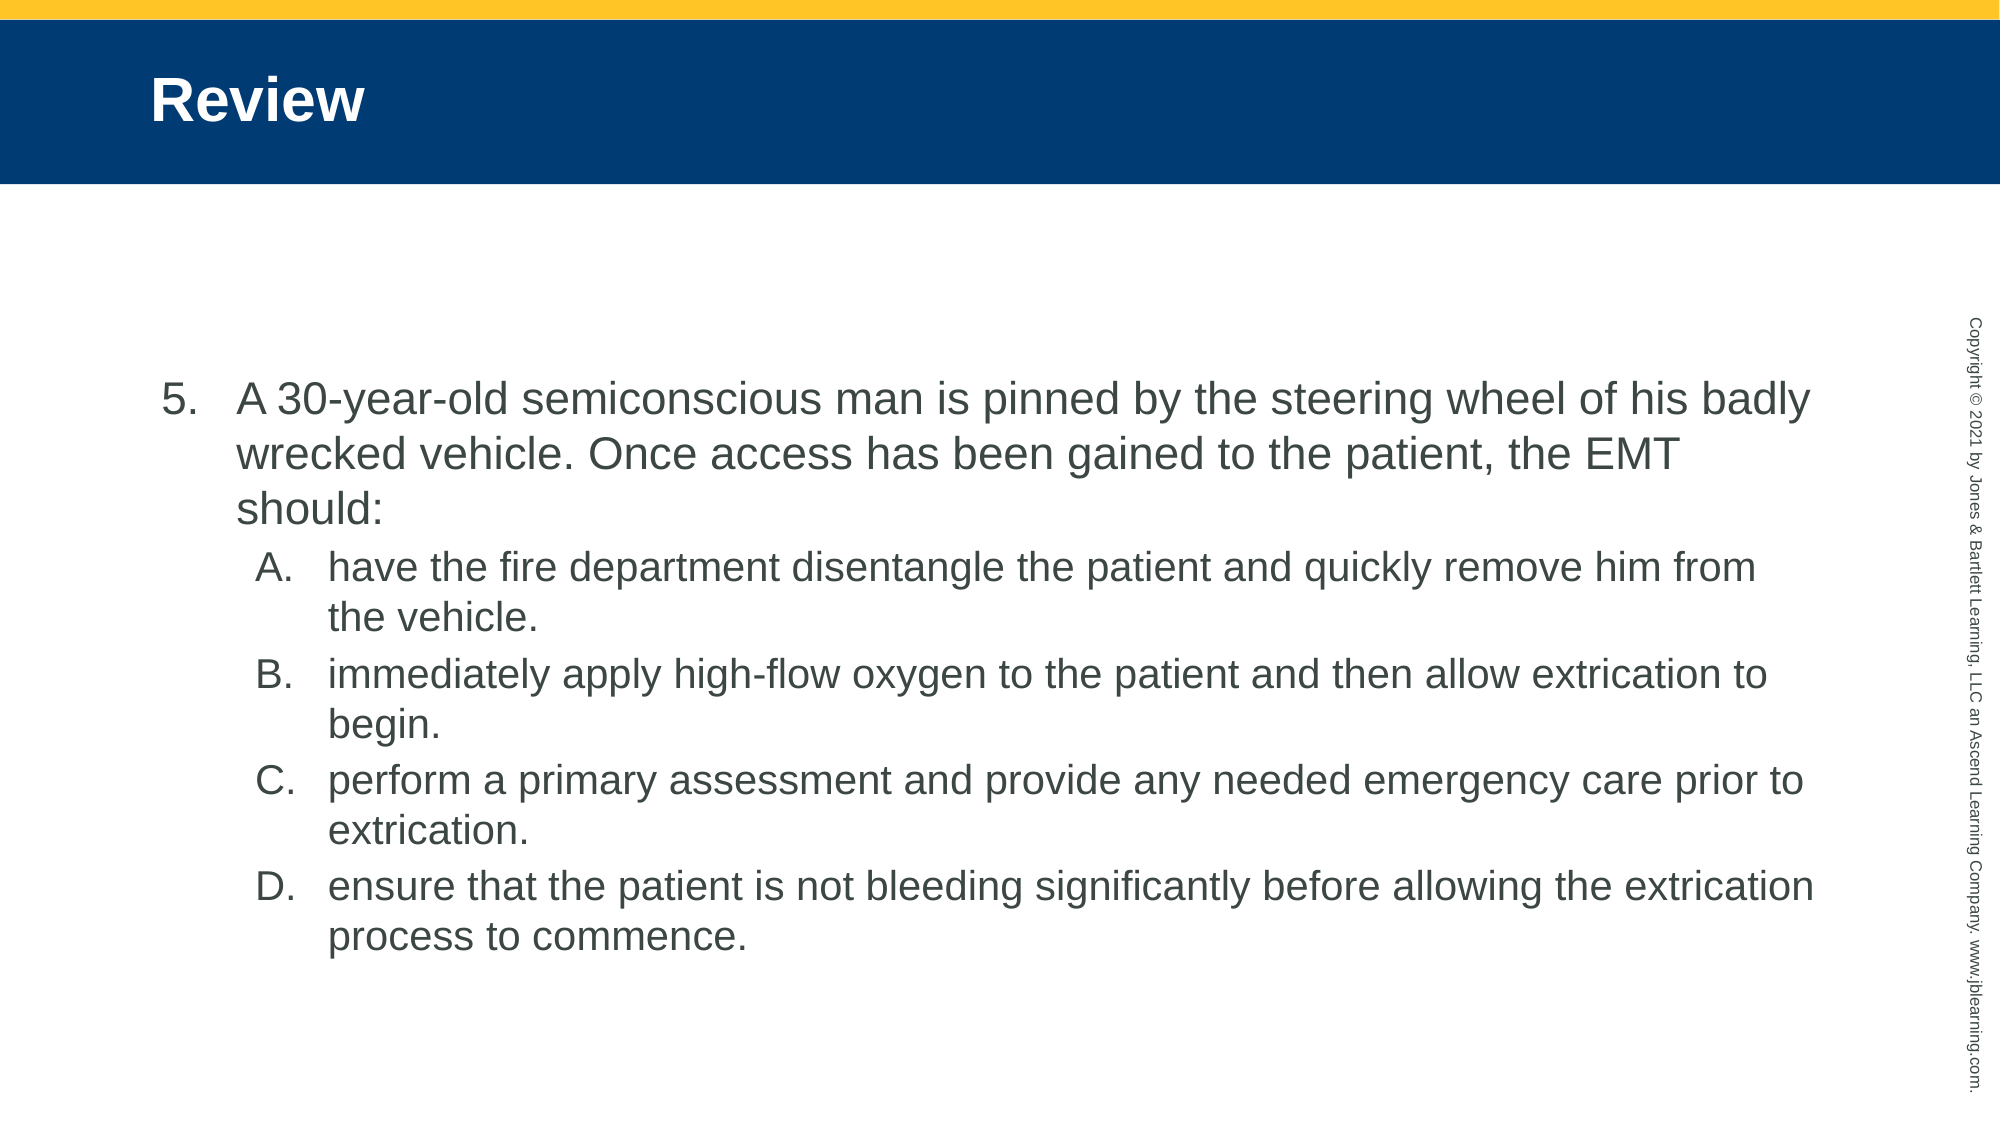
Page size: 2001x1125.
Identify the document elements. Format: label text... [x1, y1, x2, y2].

title Review [0, 19, 2000, 185]
list A 30-year-old semiconscious man is pinned by the steering wheel of his badly wrecked vehicle. Once access has been gained to the patient, the EMT should: have the fire department disentangle the patient and quickly remove him from the vehicle. immediately apply high-flow oxygen to the patient and then allow extrication to begin. perform a primary assessment and provide any needed emergency care prior to extrication. ensure that the patient is not bleeding significantly before allowing the extrication process to commence. [146, 361, 1859, 1016]
